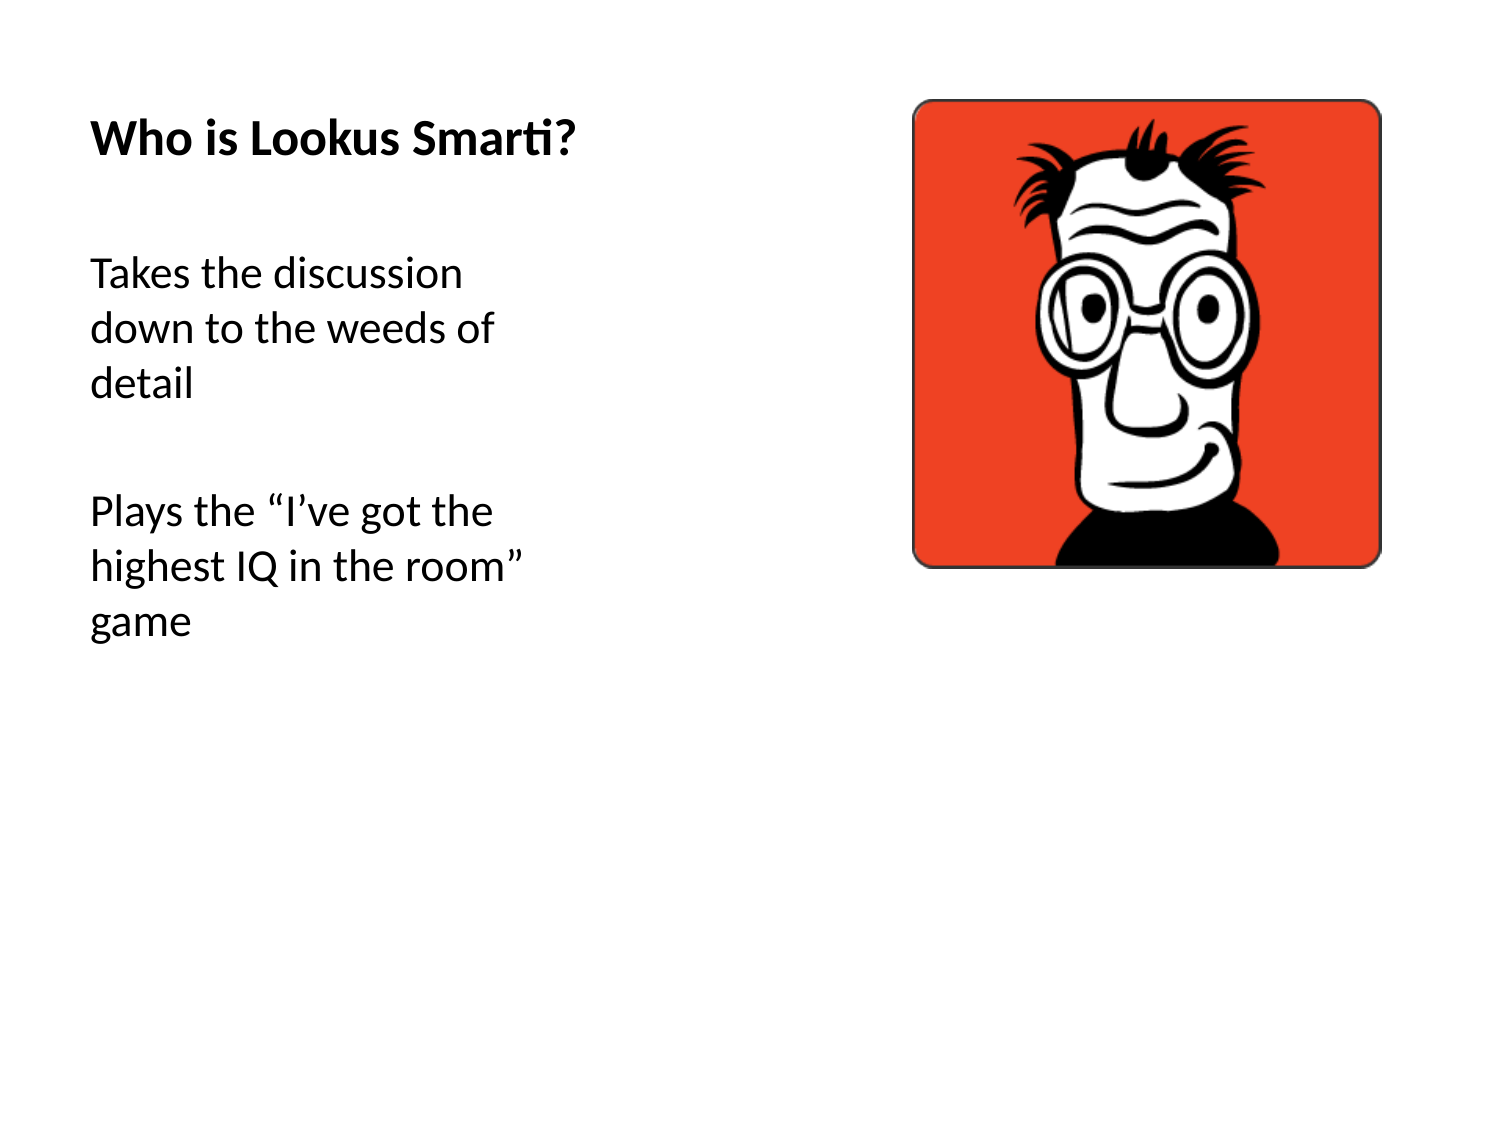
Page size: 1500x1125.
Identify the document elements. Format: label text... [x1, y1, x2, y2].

title Who is Lookus Smarti? [75, 44, 688, 236]
list Takes the discussion down to the weeds of detail Plays the “I’ve got the highest IQ in the room” game [75, 235, 569, 1005]
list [912, 99, 1382, 569]
